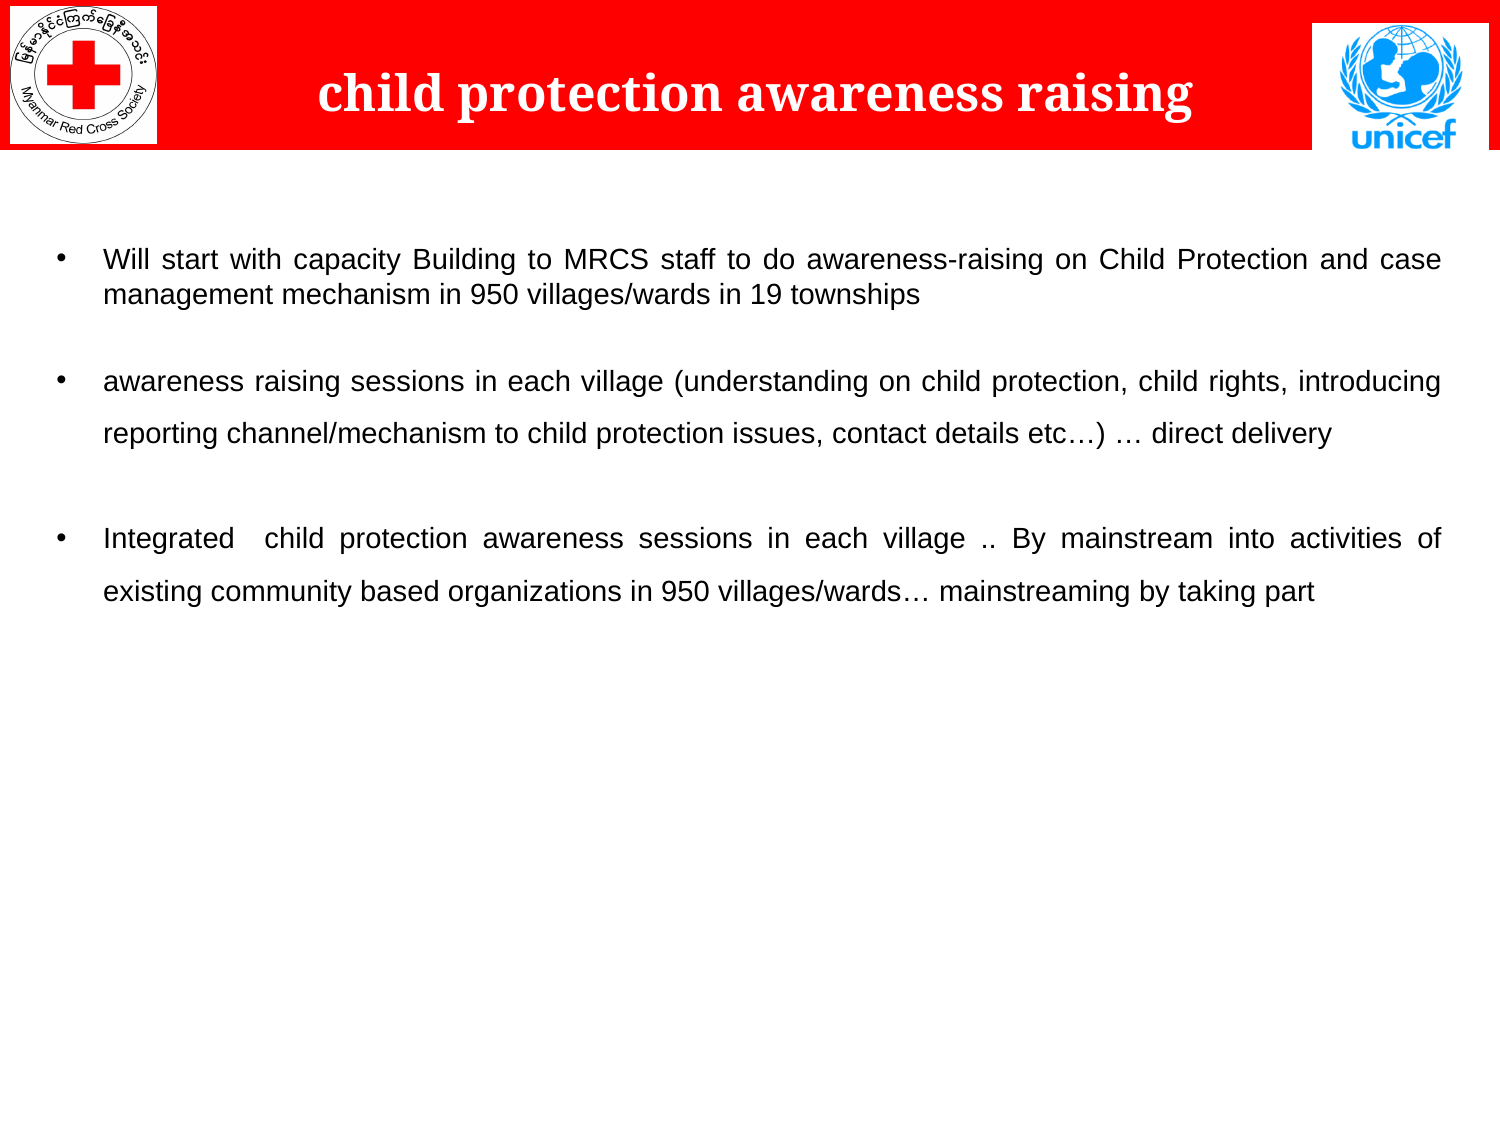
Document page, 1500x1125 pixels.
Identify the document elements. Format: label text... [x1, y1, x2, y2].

picture [1312, 23, 1489, 153]
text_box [0, 0, 1500, 150]
text_box Will start with capacity Building to MRCS staff to do awareness-raising on Child Protection and case management mechanism in 950 villages/wards in 19 townships awareness raising sessions in each village (understanding on child protection, child rights, introducing reporting channel/mechanism to child protection issues, contact details etc…) … direct delivery Integrated child protection awareness sessions in each village .. By mainstream into activities of existing community based organizations in 950 villages/wards… mainstreaming by taking part [41, 232, 1459, 905]
